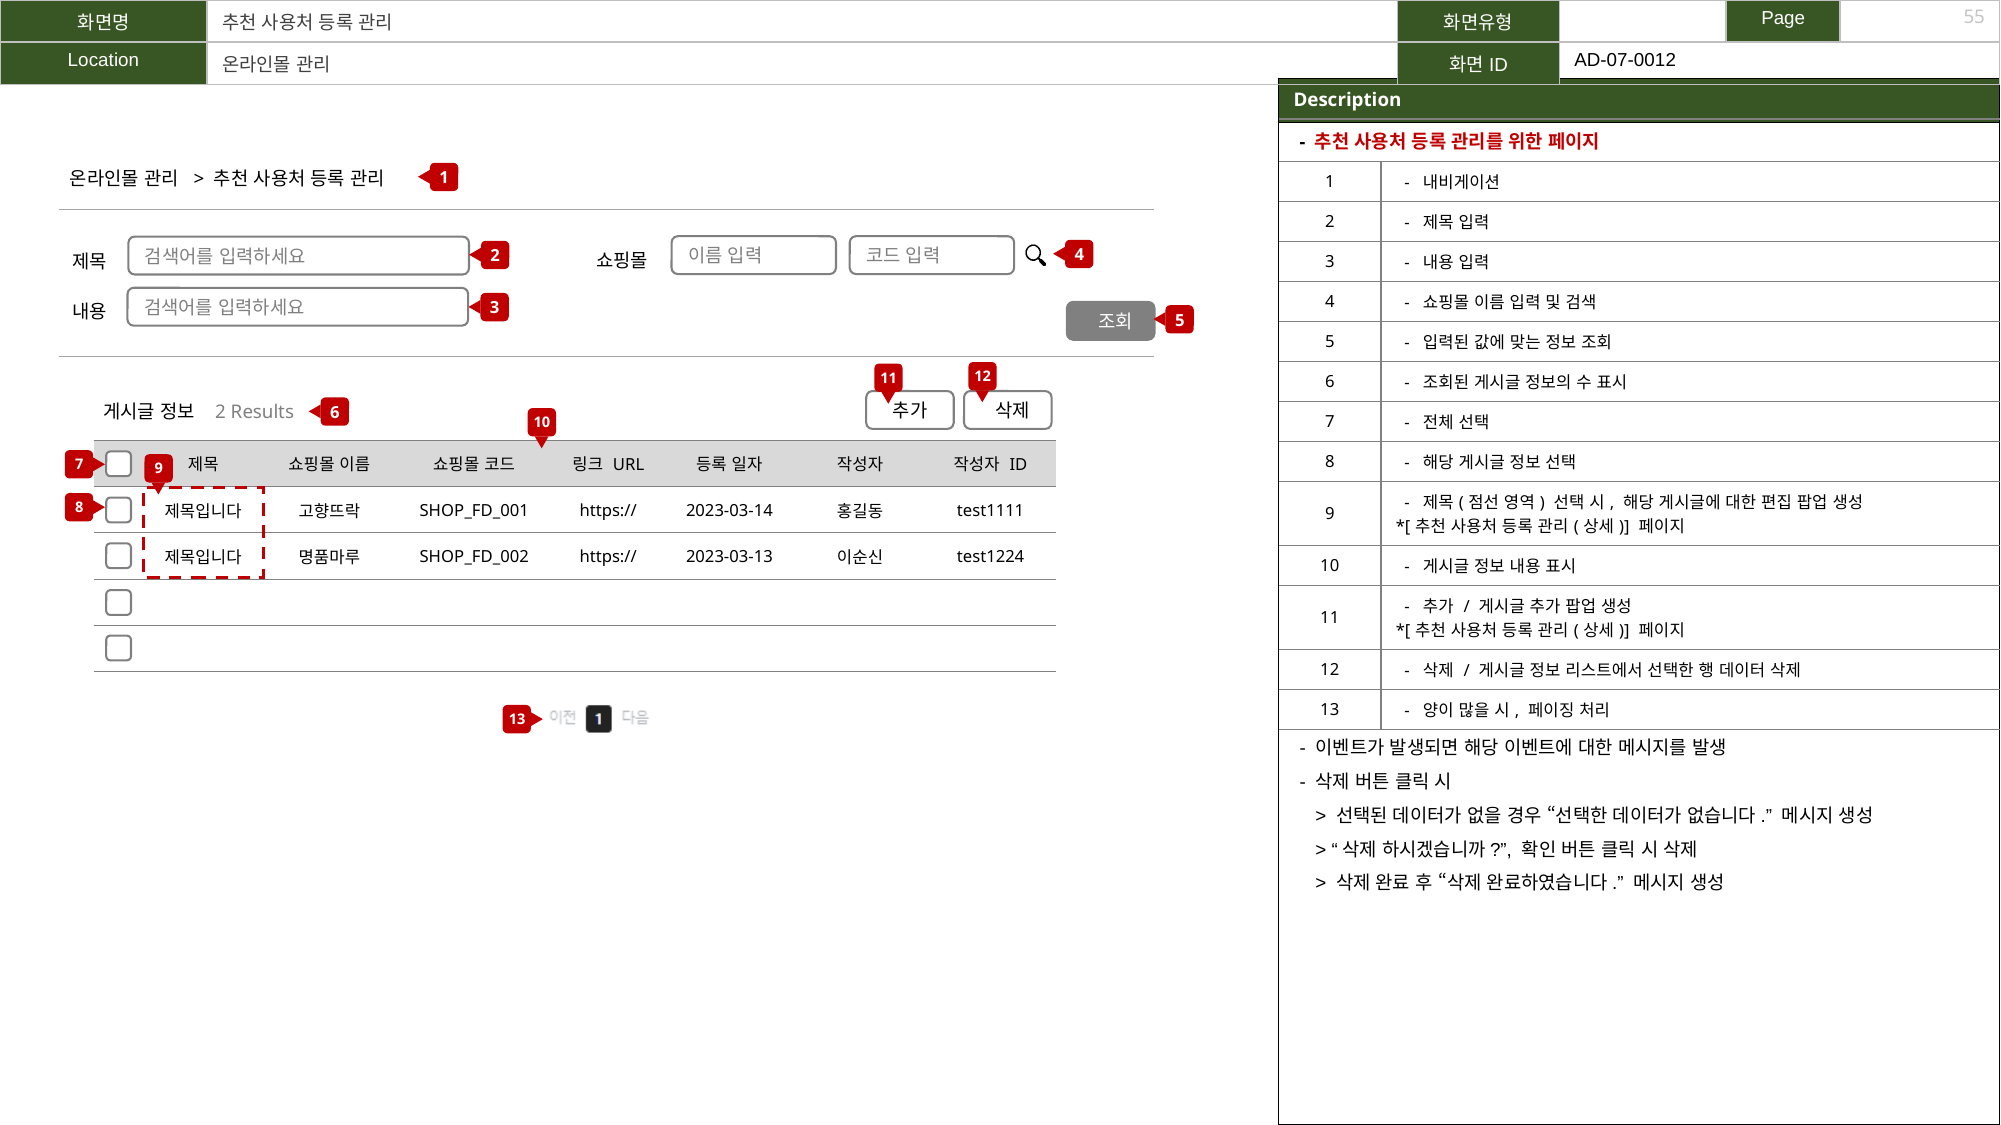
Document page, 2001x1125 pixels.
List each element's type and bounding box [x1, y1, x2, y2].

table_cell [1382, 690, 2000, 729]
table_cell [1382, 650, 2000, 689]
table_cell [1279, 402, 1380, 441]
table_cell [1279, 202, 1380, 241]
text_box [1159, 299, 1188, 340]
table_header [1279, 120, 2000, 161]
text_box [105, 542, 133, 570]
table_cell [1382, 482, 2000, 545]
table_header [1398, 1, 1550, 41]
table_cell [1382, 202, 2000, 241]
table_header [1279, 85, 1999, 118]
table_cell [1, 43, 206, 84]
text_box [105, 589, 133, 616]
table_cell [1382, 586, 2000, 649]
table_cell [94, 580, 1056, 625]
table_cell [1382, 546, 2000, 585]
text_box [59, 490, 133, 524]
table_cell [94, 533, 143, 579]
text_box [57, 230, 471, 330]
table_cell [1382, 362, 2000, 401]
table_cell [1279, 162, 1380, 201]
table_cell [1279, 690, 1380, 729]
table_header [1, 1, 206, 41]
table_cell [94, 626, 1056, 671]
text_box [105, 634, 133, 662]
table_cell [1560, 48, 1999, 84]
text_box [79, 391, 343, 432]
text_box [59, 447, 133, 481]
text_box [962, 359, 1053, 430]
table_cell [1279, 322, 1380, 361]
text_box [138, 451, 264, 579]
table_cell [1382, 242, 2000, 281]
text_box [474, 234, 504, 275]
table_cell [1279, 730, 1999, 1124]
table_cell [1382, 402, 2000, 441]
table_cell [1279, 282, 1380, 321]
text_box [497, 702, 543, 736]
text_box [1284, 717, 1980, 901]
table_cell [208, 43, 1397, 84]
table_cell [1279, 586, 1380, 649]
picture [536, 693, 662, 741]
table_header [94, 441, 1056, 486]
table_cell [1382, 442, 2000, 481]
text_box [474, 286, 503, 328]
table_header [208, 1, 1397, 41]
text_box [848, 235, 1016, 276]
text_box [1065, 300, 1156, 341]
table_cell [1279, 650, 1380, 689]
table_cell [1279, 242, 1380, 281]
picture [1023, 242, 1048, 268]
table_cell [261, 533, 1056, 579]
table_cell [1398, 43, 1559, 84]
table_cell [264, 487, 1056, 532]
table_cell [1279, 442, 1380, 481]
table_cell [1382, 282, 2000, 321]
text_box [1059, 233, 1088, 274]
table_cell [1279, 482, 1380, 545]
table_cell [94, 487, 143, 532]
slide_number [1550, 0, 2000, 48]
table_cell [1382, 162, 2000, 201]
text_box [581, 229, 838, 279]
text_box [521, 405, 563, 449]
table_cell [1279, 362, 1380, 401]
table_cell [1382, 322, 2000, 361]
text_box [55, 156, 453, 197]
table_cell [1279, 546, 1380, 585]
text_box [865, 361, 955, 430]
